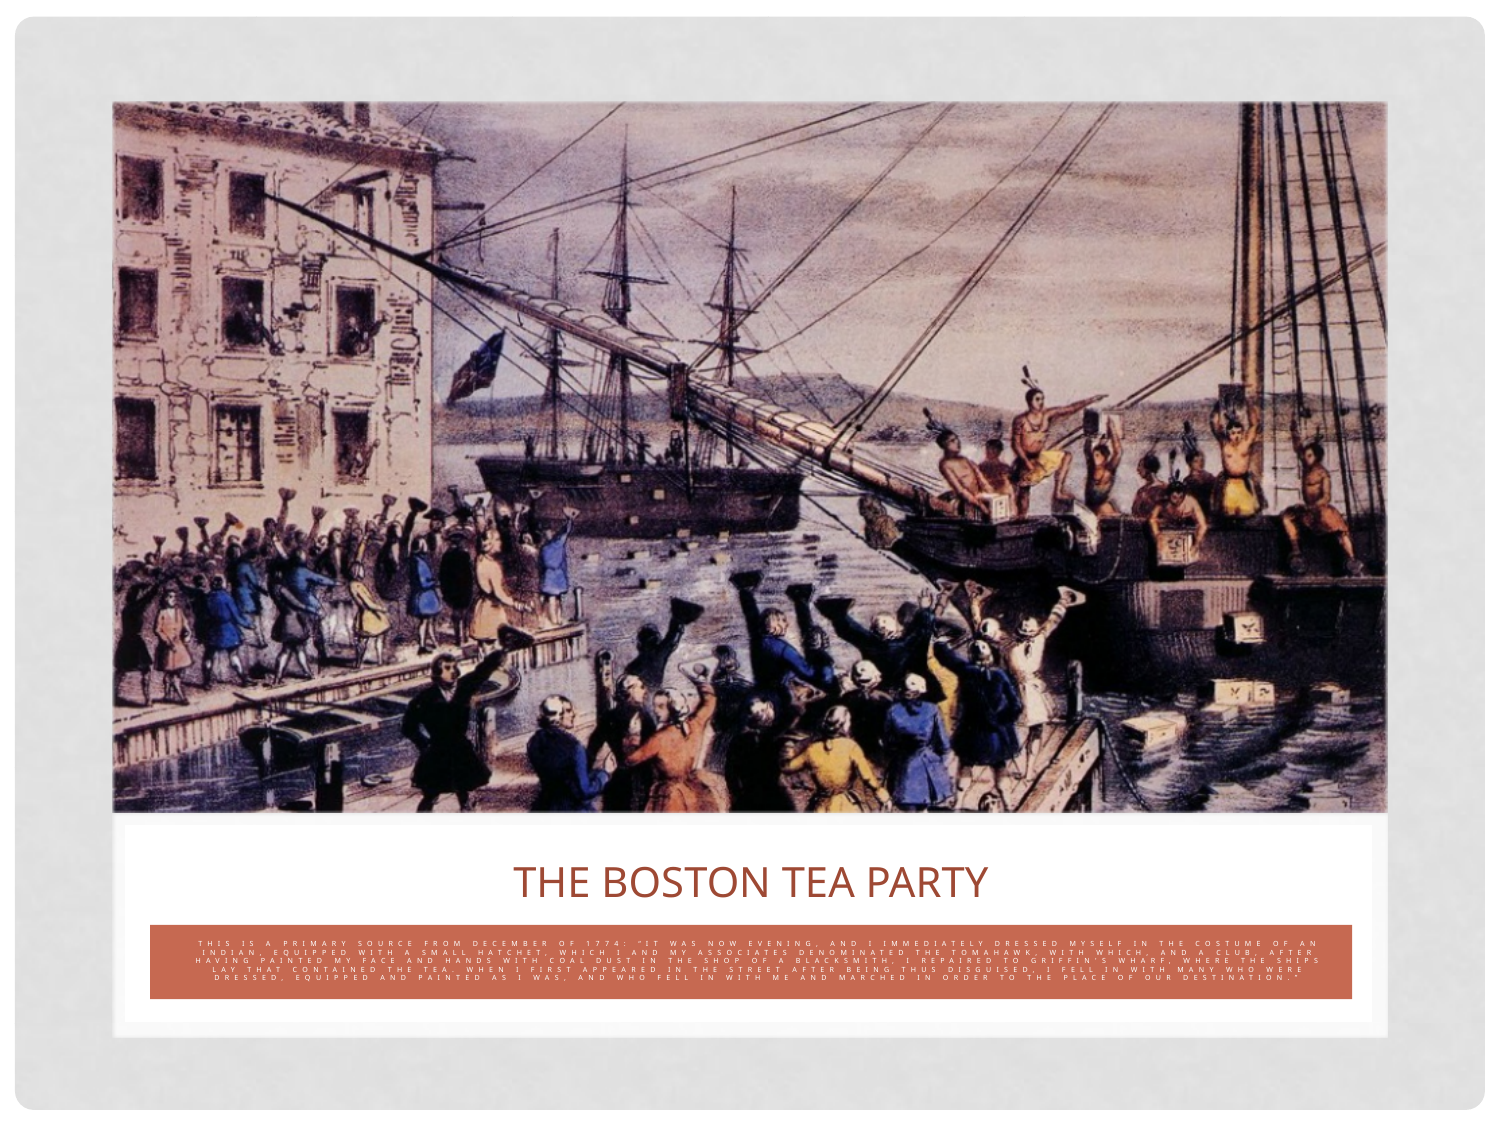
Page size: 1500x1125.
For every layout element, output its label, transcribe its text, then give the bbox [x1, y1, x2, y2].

title The boston tea party [150, 837, 1353, 924]
list This is a primary source from December of 1774: “It was now evening, and I immediately dressed myself in the costume of an Indian, equipped with a small hatchet, which I and my associates denominated the tomahawk, with which, and a club, after having painted my face and hands with coal dust in the shop of a blacksmith, I repaired to Griffin's wharf, where the ships lay that contained the tea. When I first appeared in the street after being thus disguised, I fell in with many who were dressed, equipped and painted as I was, and who fell in with me and marched in order to the place of our destination.” [156, 927, 1346, 994]
picture [112, 101, 1388, 813]
